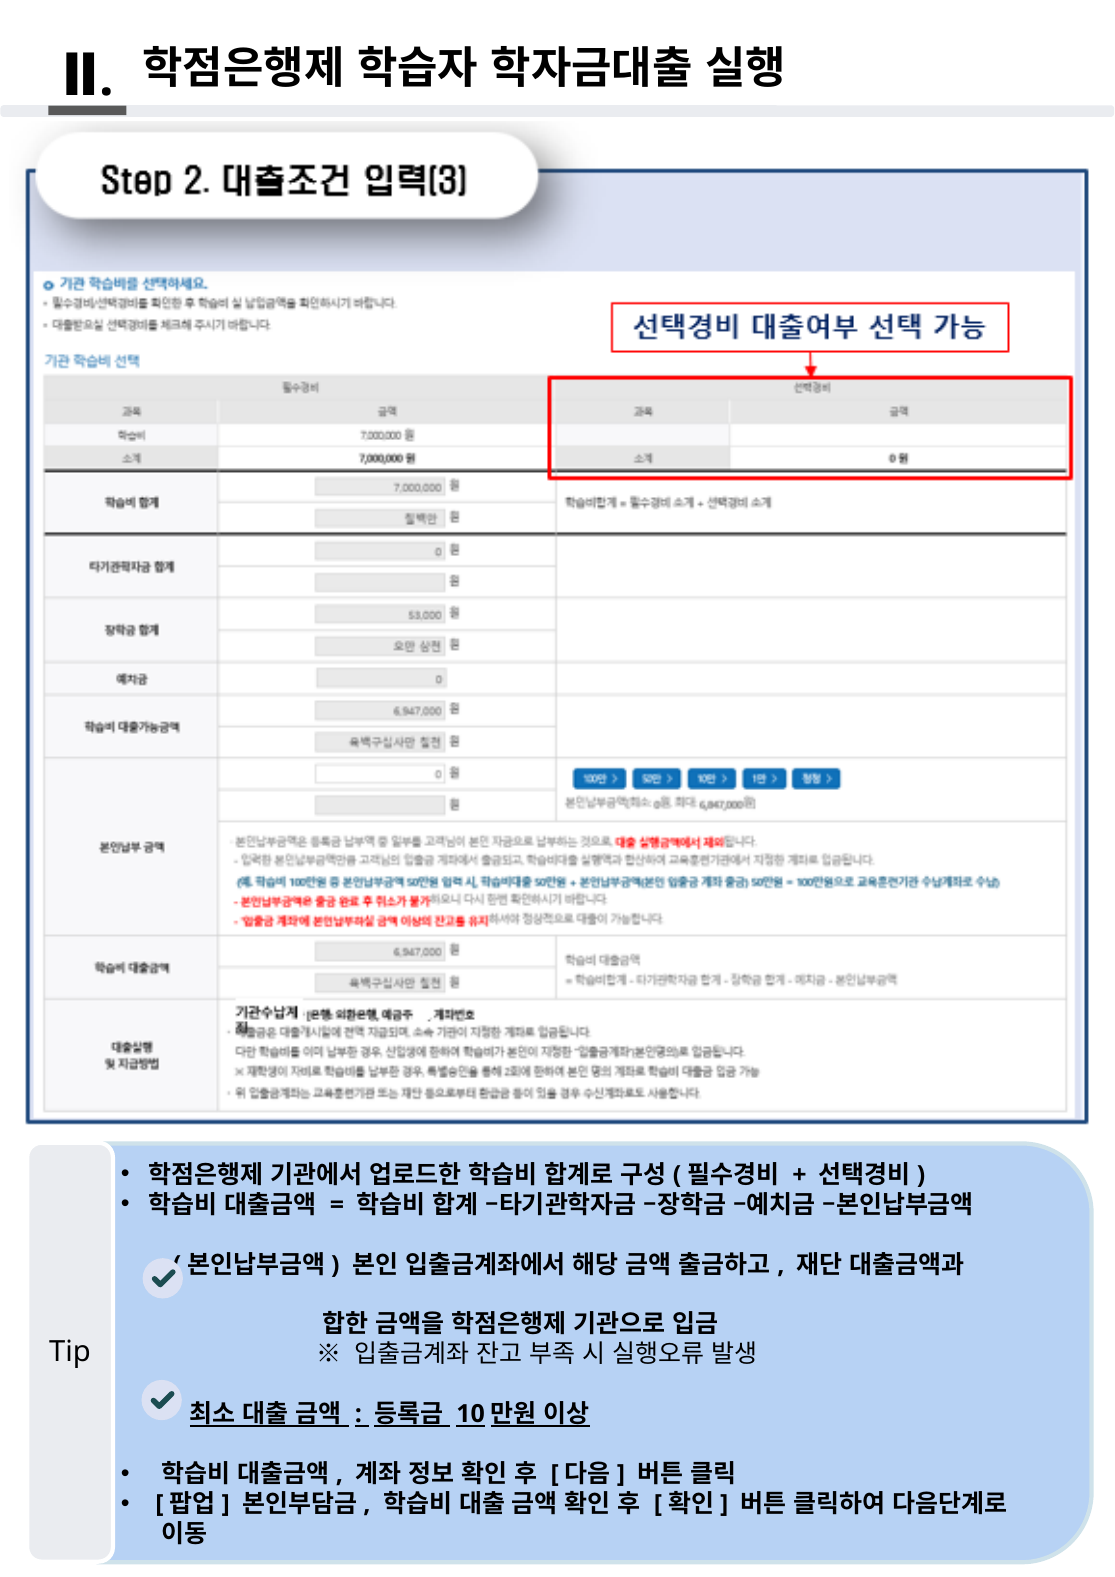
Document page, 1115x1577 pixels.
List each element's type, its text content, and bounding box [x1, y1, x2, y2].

text_box Ⅱ. [46, 29, 153, 115]
text_box 학점은행제 학습자 학자금대출 실행 [127, 31, 1110, 100]
text_box [129, 105, 1115, 117]
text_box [142, 1257, 184, 1299]
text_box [141, 1379, 183, 1421]
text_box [118, 1144, 1092, 1563]
text_box [0, 105, 46, 117]
picture [9, 121, 1110, 1136]
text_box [26, 1144, 114, 1562]
